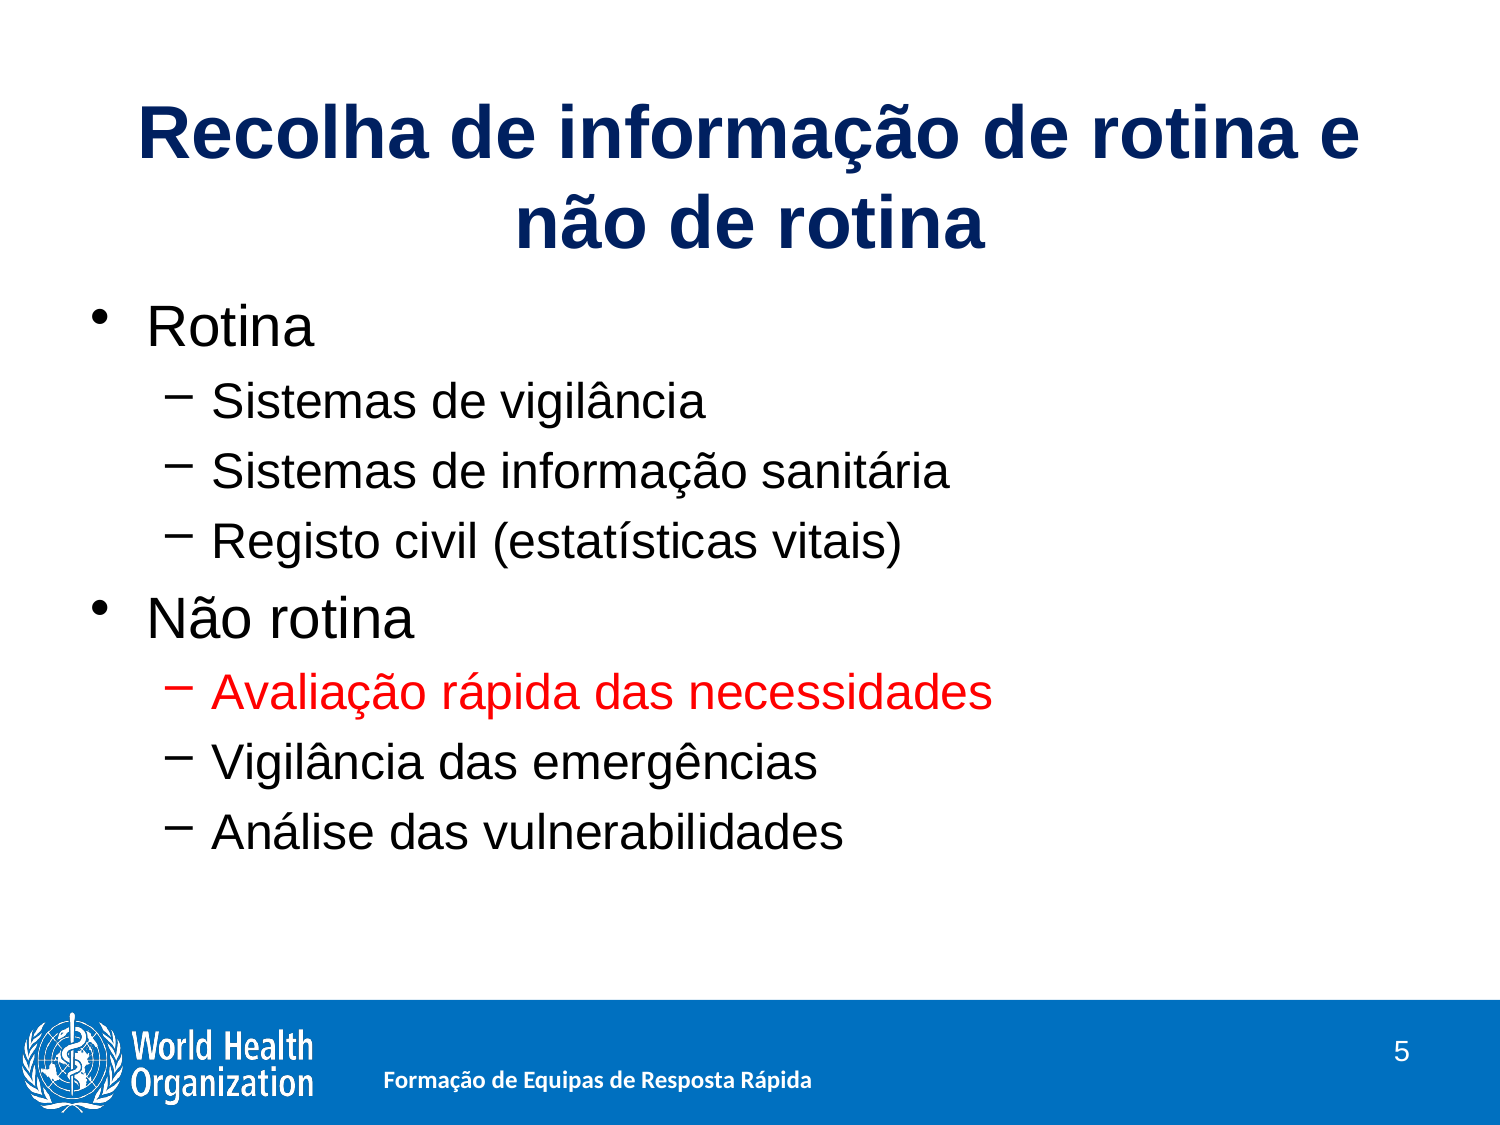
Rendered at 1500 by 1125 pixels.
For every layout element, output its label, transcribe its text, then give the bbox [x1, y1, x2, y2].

title Recolha de informação de rotina e não de rotina [74, 115, 1426, 232]
picture [21, 1012, 313, 1113]
list Rotina Sistemas de vigilância Sistemas de informação sanitária Registo civil (estatísticas vitais) Não rotina Avaliação rápida das necessidades Vigilância das emergências Análise das vulnerabilidades [74, 280, 1426, 1024]
slide_number 5 [1074, 1024, 1425, 1103]
